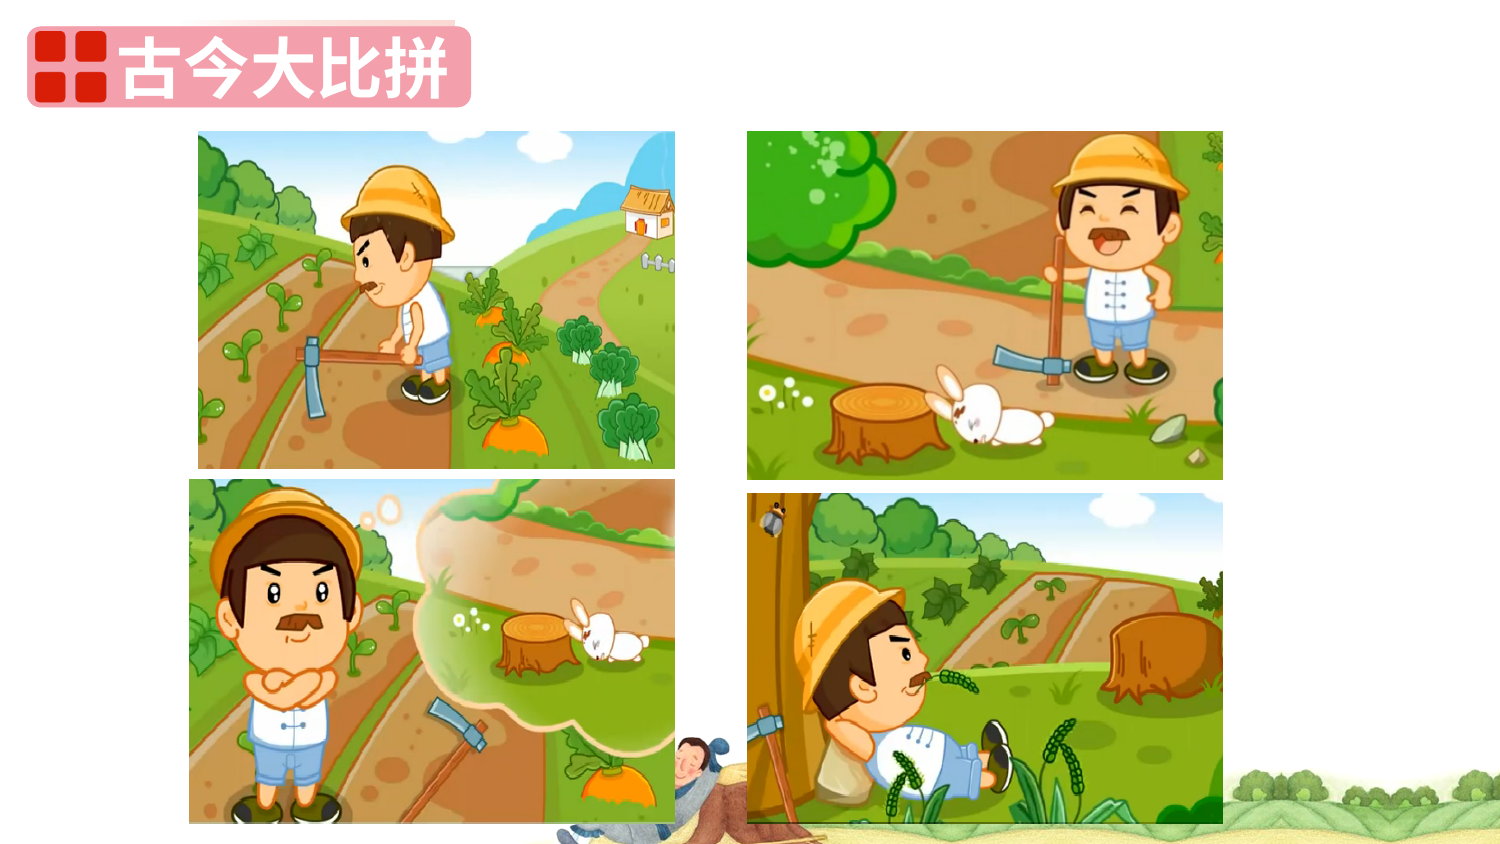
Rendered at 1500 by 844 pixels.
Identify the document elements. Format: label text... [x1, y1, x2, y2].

picture [27, 24, 113, 110]
picture [747, 131, 1223, 480]
text_box 古今大比拼 [101, 19, 487, 114]
picture [198, 131, 675, 469]
picture [189, 479, 1500, 844]
text_box [0, 18, 453, 61]
